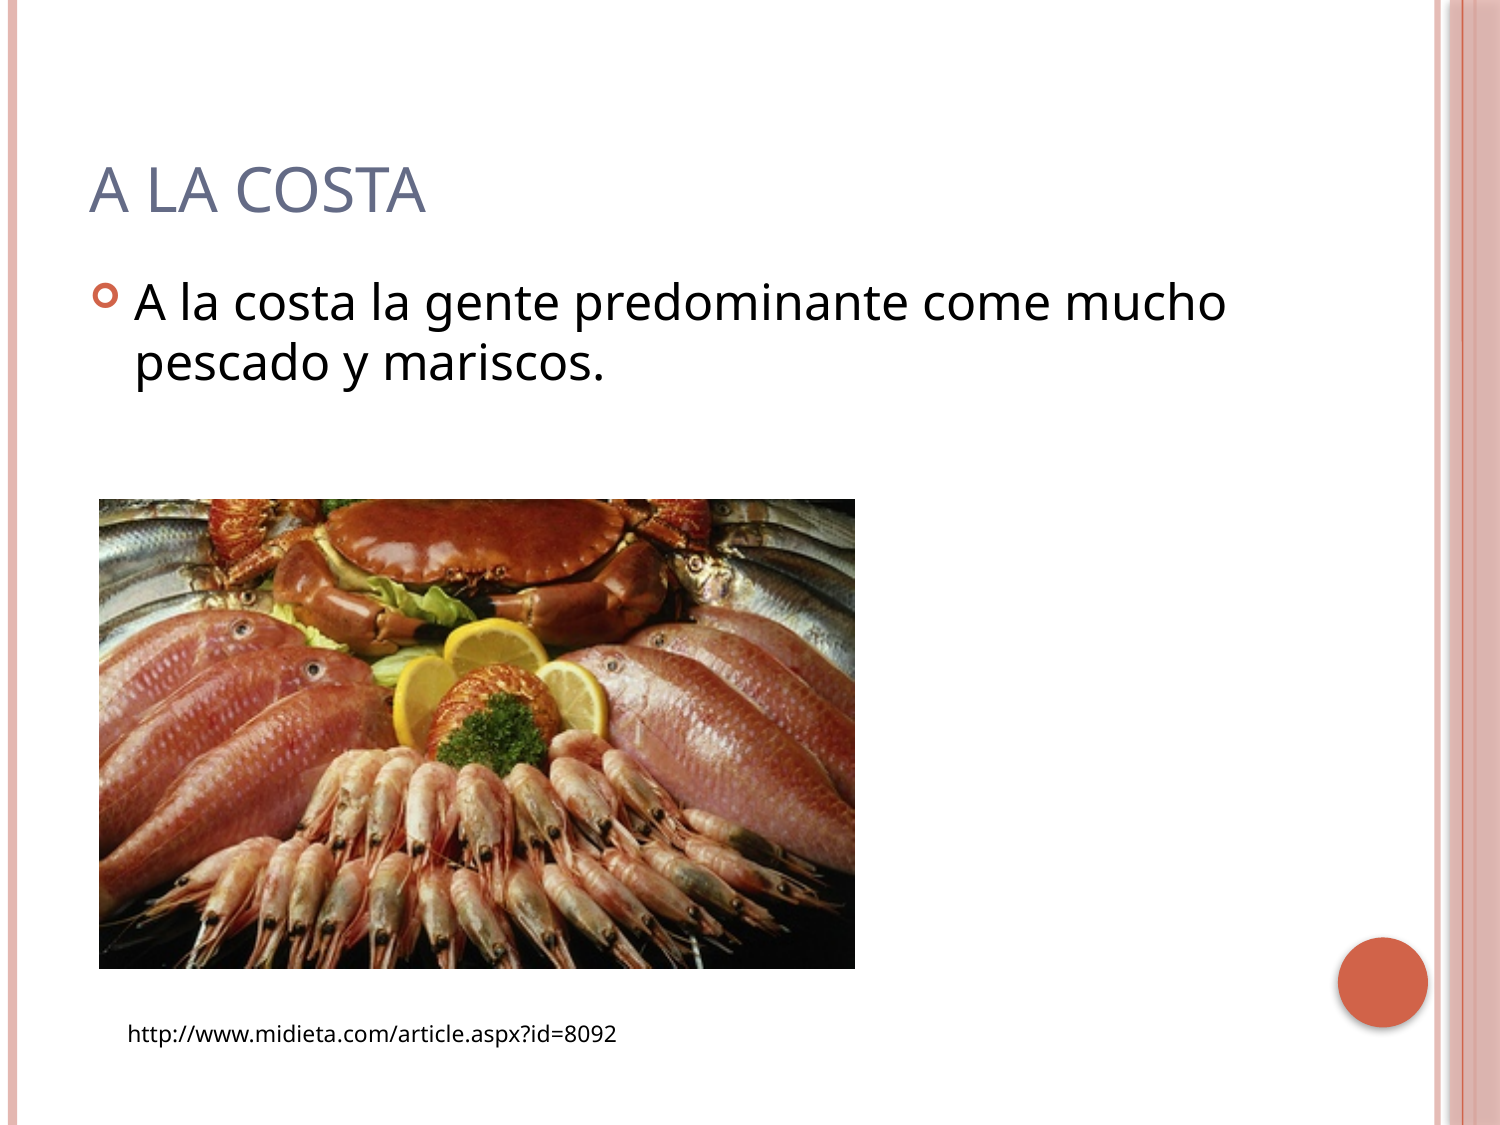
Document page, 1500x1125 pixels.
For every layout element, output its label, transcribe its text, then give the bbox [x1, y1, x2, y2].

title A la costa [75, 45, 1300, 233]
text_box http://www.midieta.com/article.aspx?id=8092 [112, 1012, 638, 1055]
list A la costa la gente predominante come mucho pescado y mariscos. [75, 262, 1300, 1062]
picture [99, 499, 856, 970]
